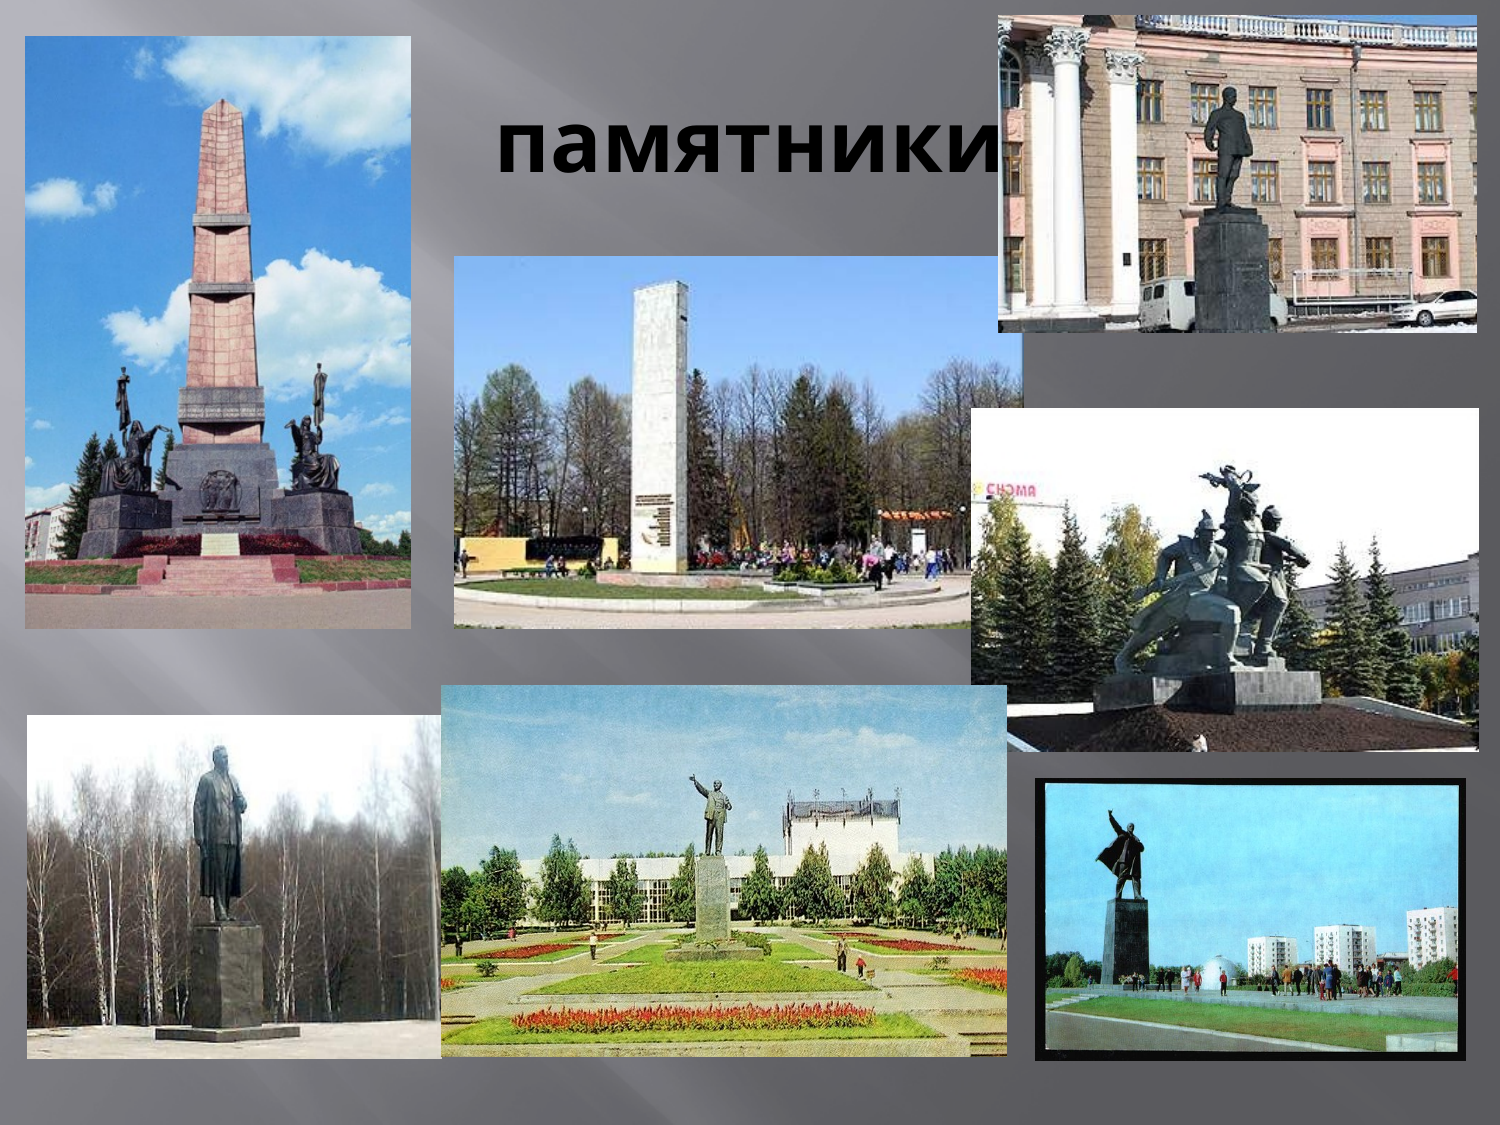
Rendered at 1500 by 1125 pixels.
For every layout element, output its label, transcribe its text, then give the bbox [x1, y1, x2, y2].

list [454, 256, 1024, 629]
title памятники [414, 45, 997, 233]
picture [25, 36, 411, 629]
picture [1035, 778, 1466, 1062]
picture [27, 408, 1479, 1059]
picture [997, 15, 1477, 333]
